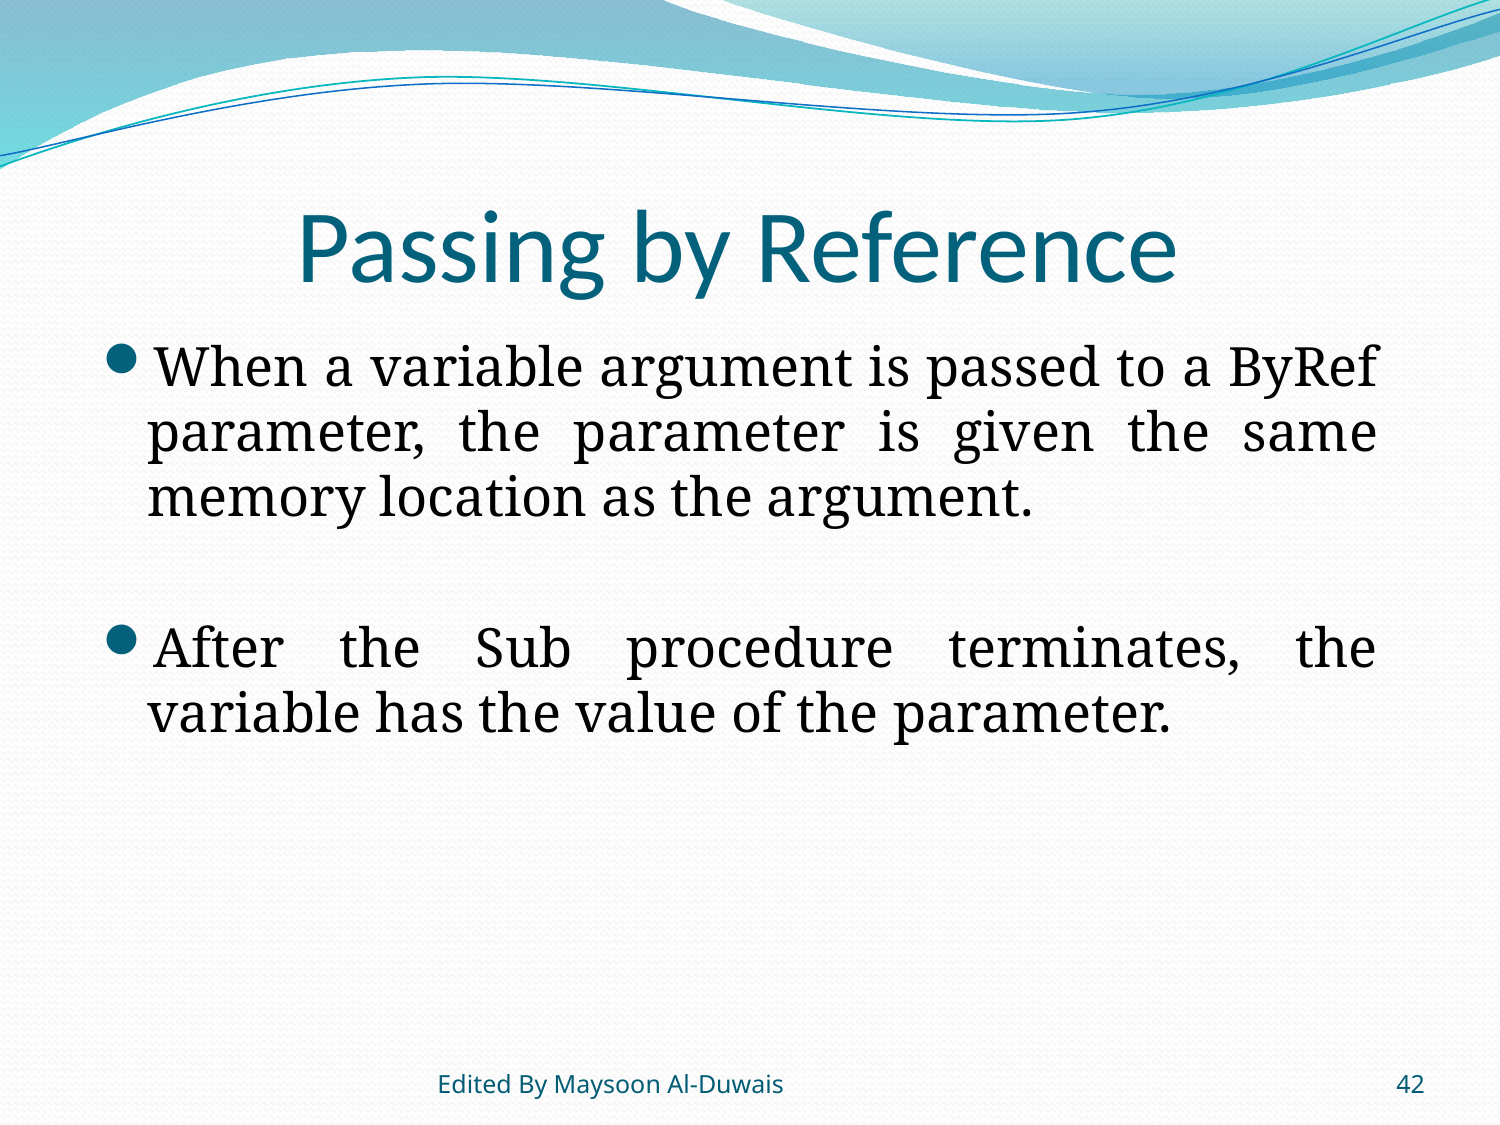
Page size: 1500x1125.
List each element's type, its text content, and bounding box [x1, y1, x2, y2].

title Passing by Reference [75, 115, 1425, 303]
slide_number 42 [1299, 1042, 1425, 1103]
list When a variable argument is passed to a ByRef parameter, the parameter is given the same memory location as the argument. After the Sub procedure terminates, the variable has the value of the parameter. [87, 324, 1394, 1006]
footer Edited By Maysoon Al-Duwais [437, 1042, 988, 1103]
